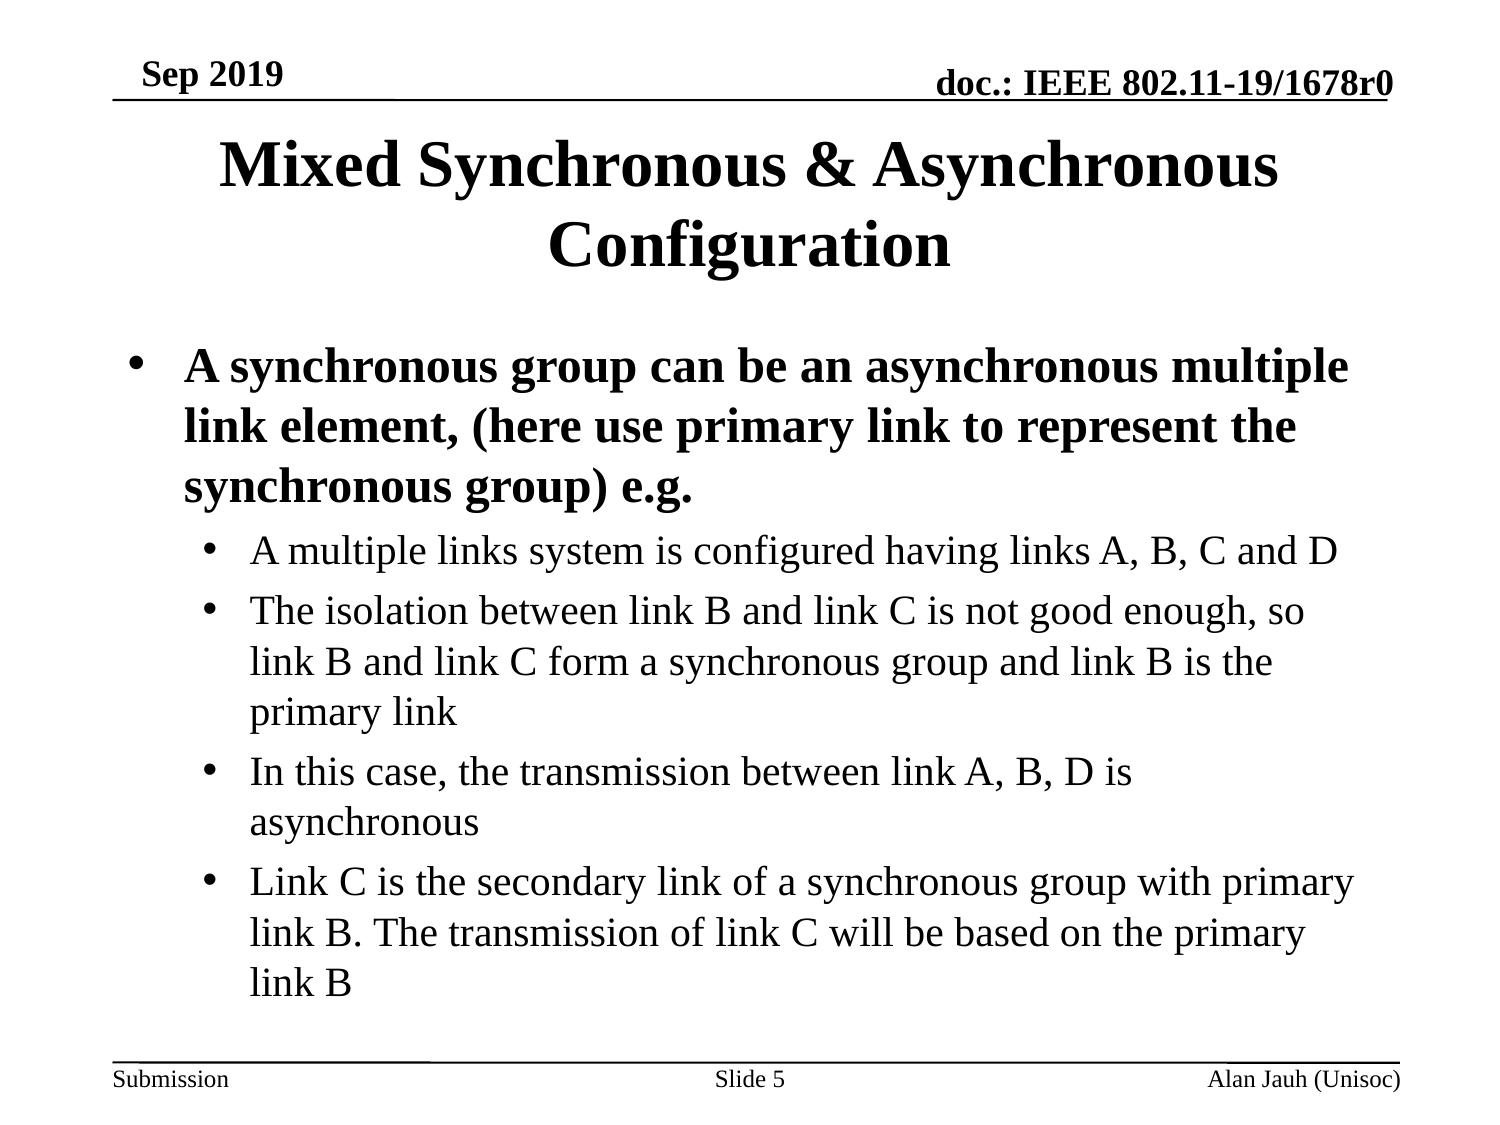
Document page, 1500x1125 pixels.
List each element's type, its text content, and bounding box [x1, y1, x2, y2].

footer Alan Jauh (Unisoc) [878, 1061, 1402, 1093]
title Mixed Synchronous & Asynchronous Configuration [112, 112, 1388, 288]
list A synchronous group can be an asynchronous multiple link element, (here use primary link to represent the synchronous group) e.g. A multiple links system is configured having links A, B, C and D The isolation between link B and link C is not good enough, so link B and link C form a synchronous group and link B is the primary link In this case, the transmission between link A, B, D is asynchronous Link C is the secondary link of a synchronous group with primary link B. The transmission of link C will be based on the primary link B [112, 324, 1388, 1000]
slide_number Slide 5 [684, 1061, 816, 1123]
